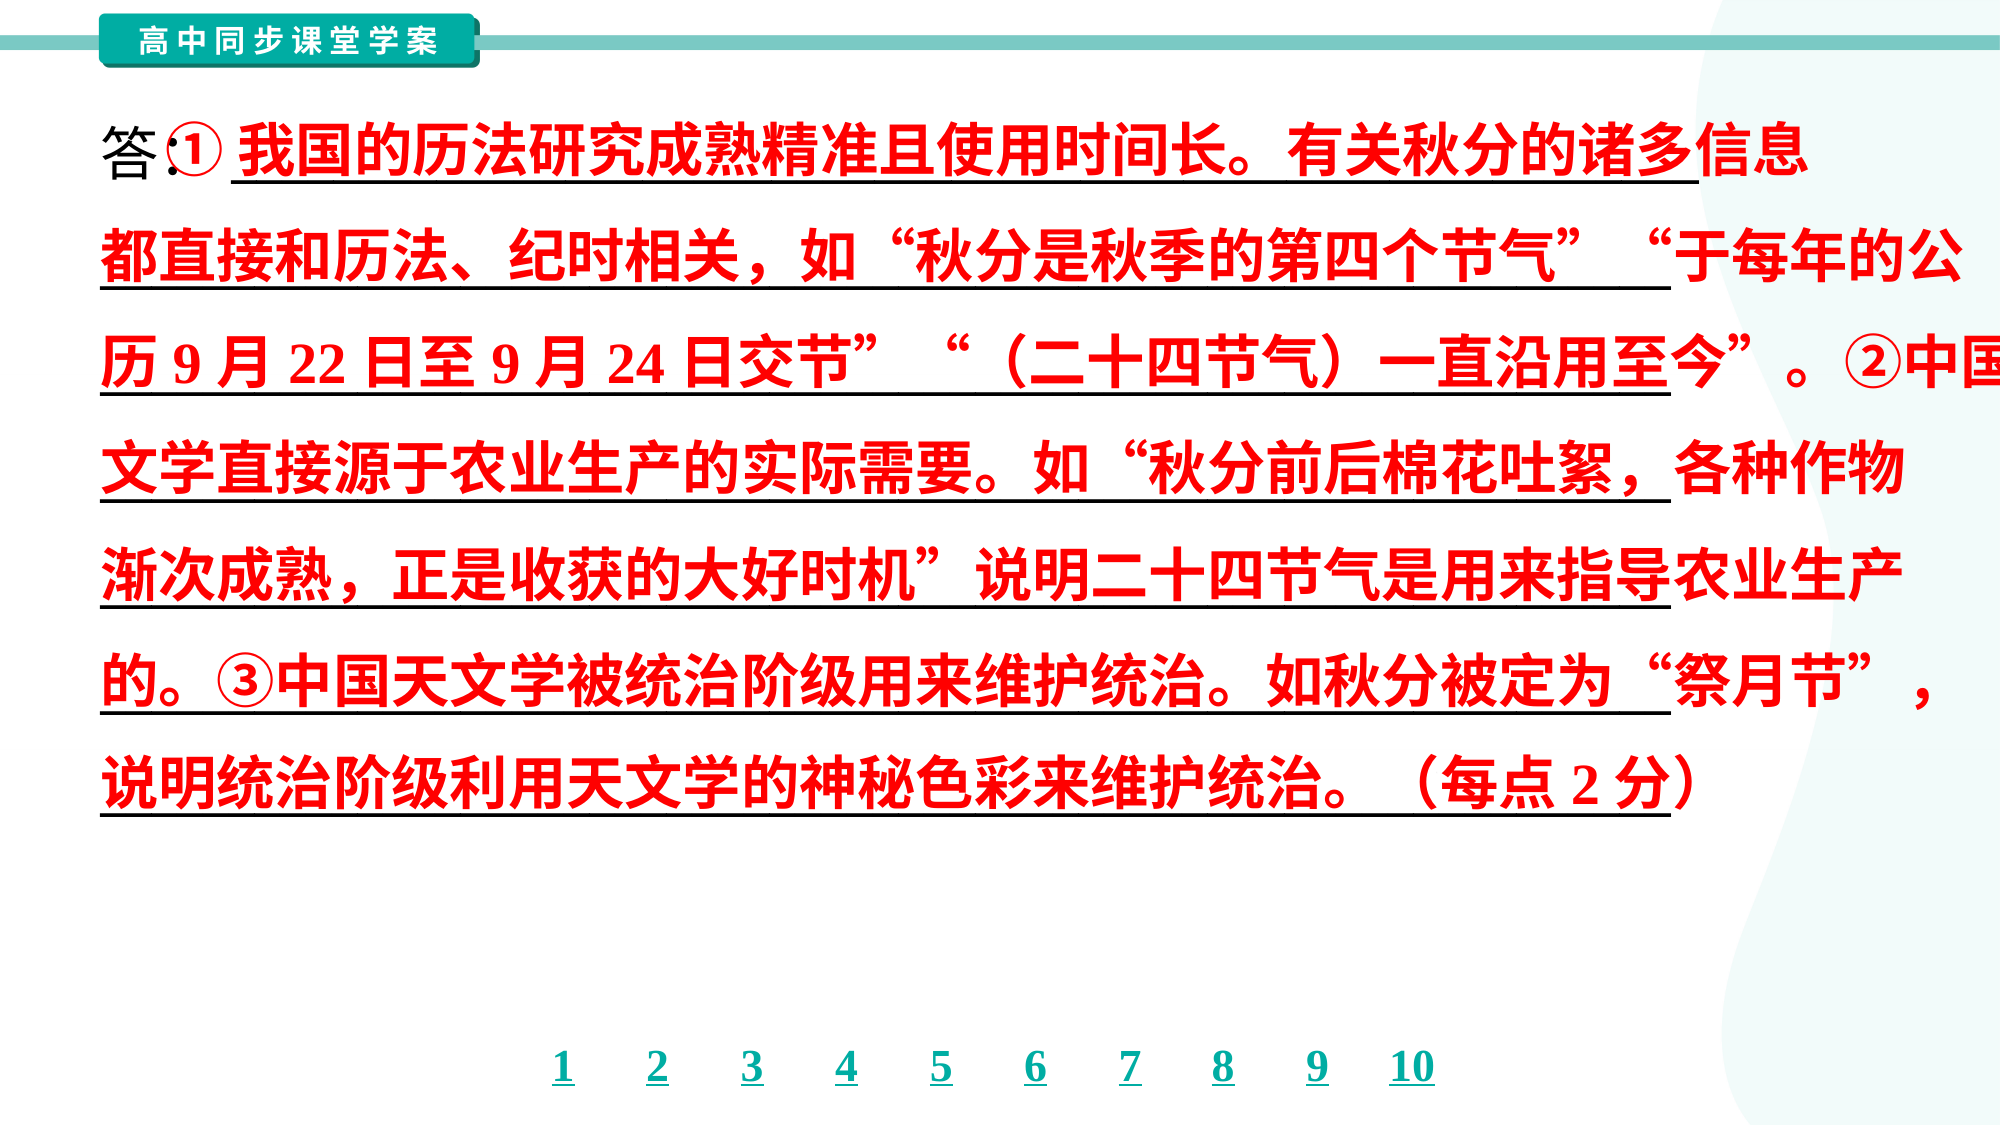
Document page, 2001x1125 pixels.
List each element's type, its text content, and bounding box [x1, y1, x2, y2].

picture [0, 0, 2000, 1125]
text_box ①我国的历法研究成熟精准且使用时间长。有关秋分的诸多信息 都直接和历法、纪时相关，如“秋分是秋季的第四个节气”“于每年的公 历9月22日至9月24日交节”“（二十四节气）一直沿用至今”。②中国天 文学直接源于农业生产的实际需要。如“秋分前后棉花吐絮，各种作物 渐次成熟，正是收获的大好时机”说明二十四节气是用来指导农业生产 的。③中国天文学被统治阶级用来维护统治。如秋分被定为“祭月节”， 说明统治阶级利用天文学的神秘色彩来维护统治。（每点2分） [100, 76, 1899, 806]
